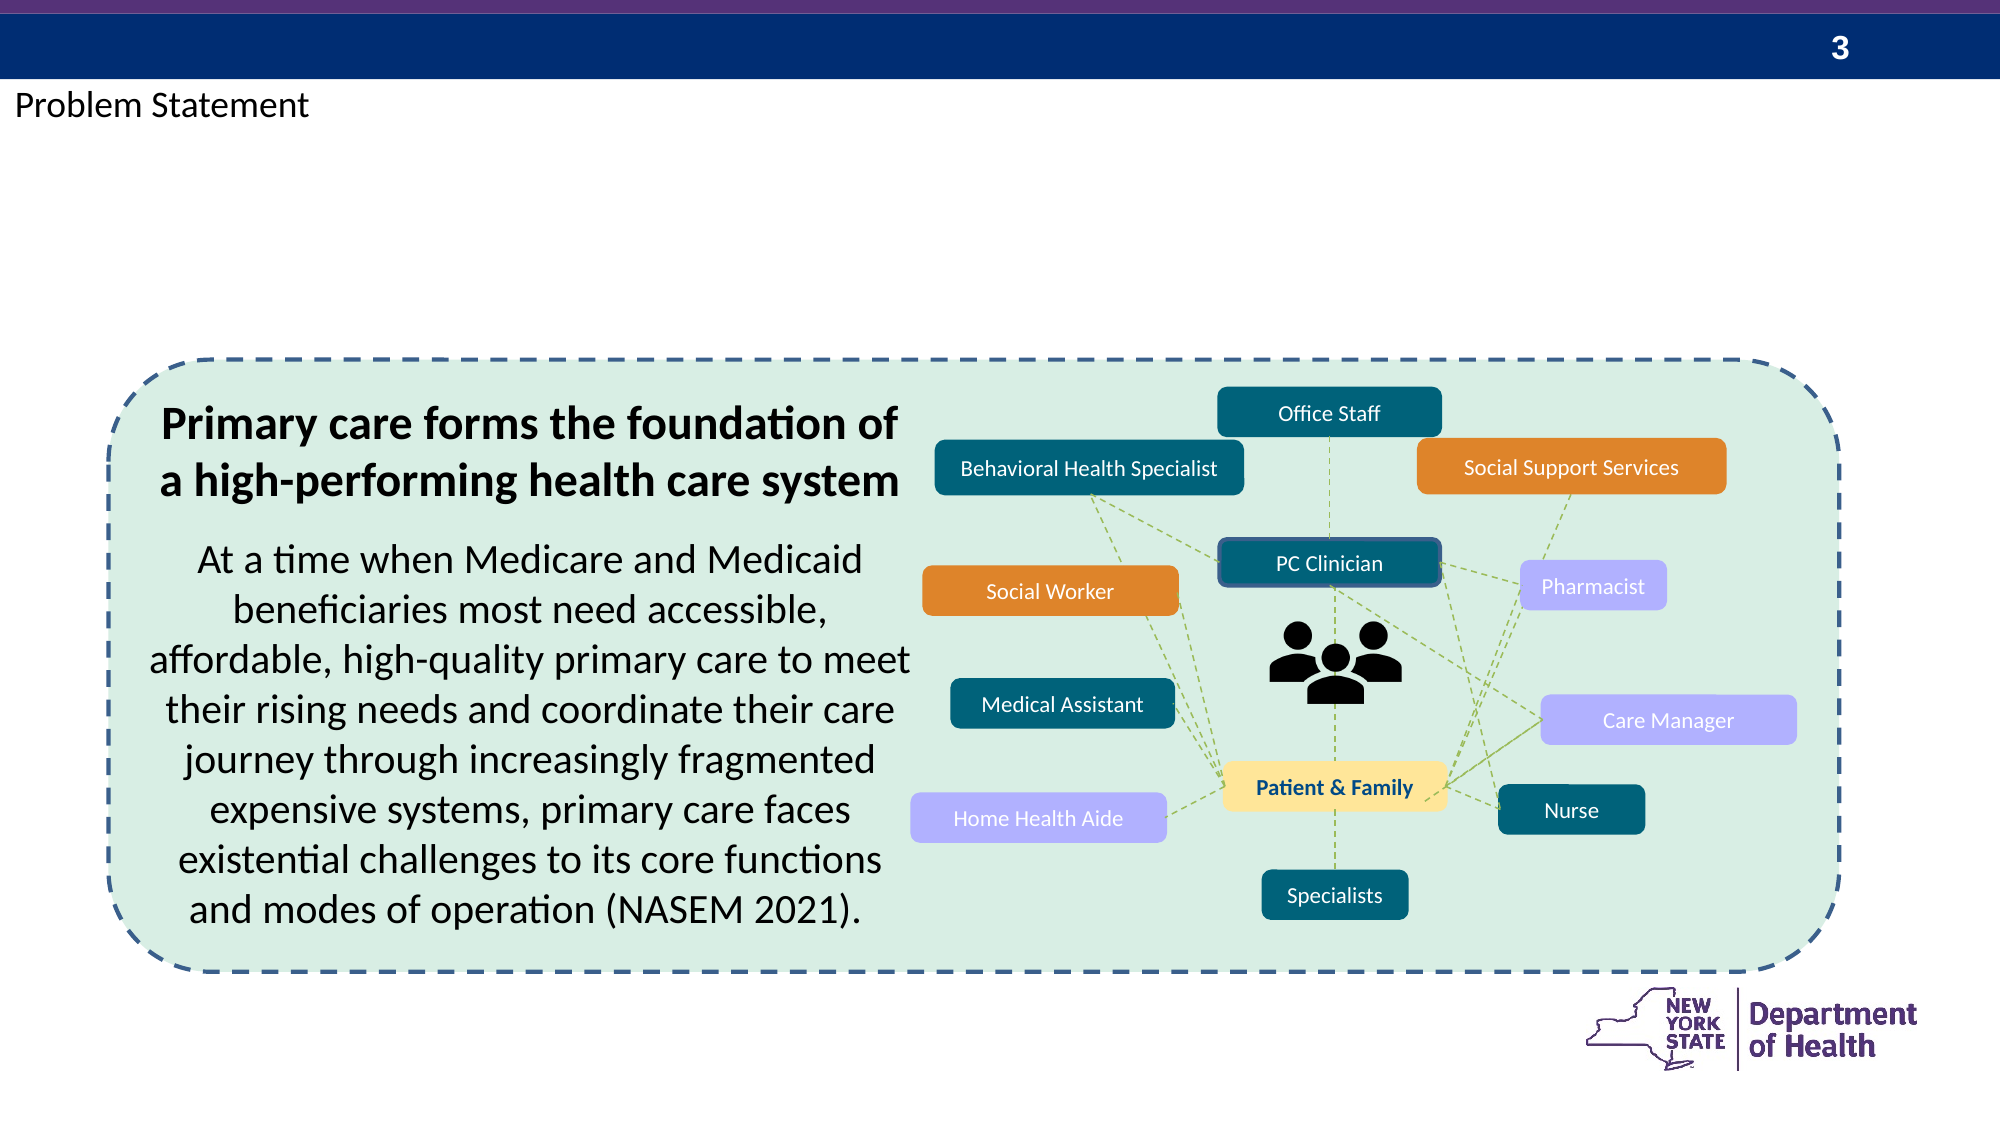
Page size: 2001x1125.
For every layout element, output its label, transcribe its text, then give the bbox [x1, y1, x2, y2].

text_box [108, 359, 1840, 972]
picture [1586, 987, 1917, 1071]
title Problem Statement [0, 72, 871, 195]
